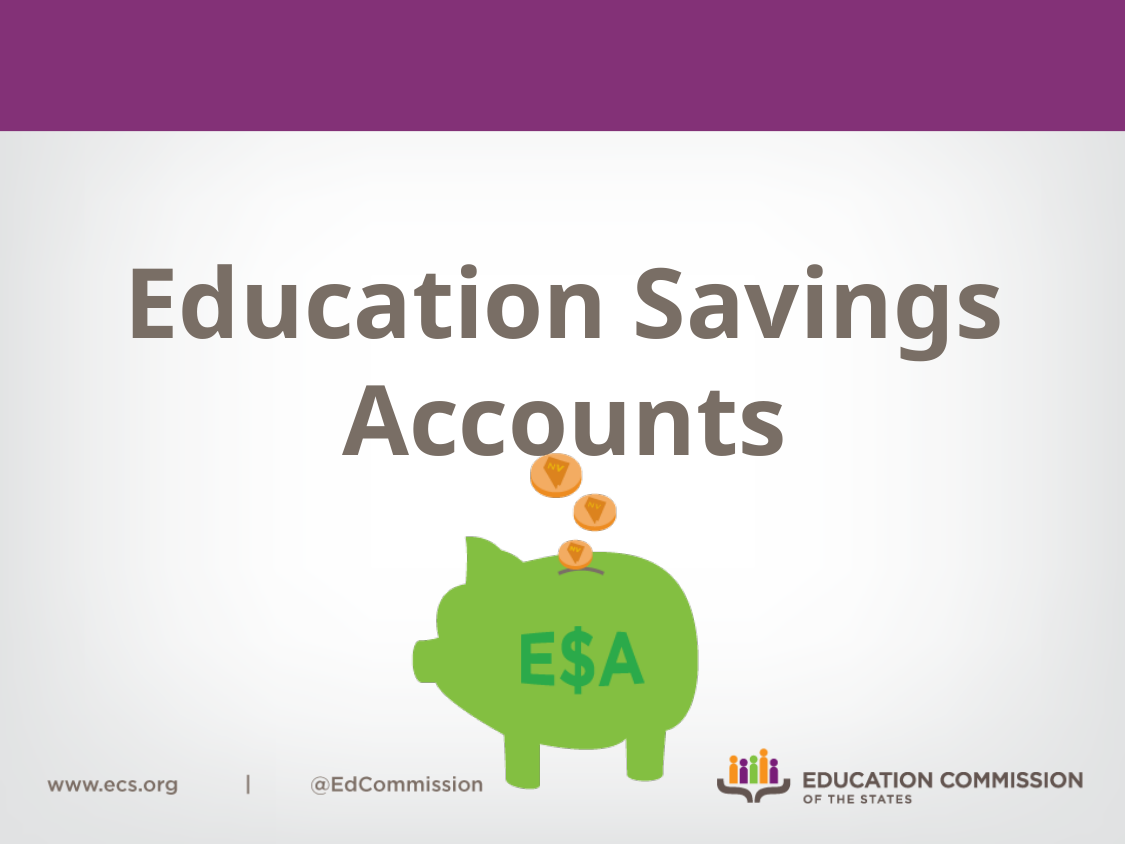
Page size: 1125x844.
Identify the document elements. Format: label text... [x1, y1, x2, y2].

picture [0, 132, 1125, 844]
list Education Savings Accounts [57, 234, 1071, 494]
text_box [0, 0, 1125, 132]
